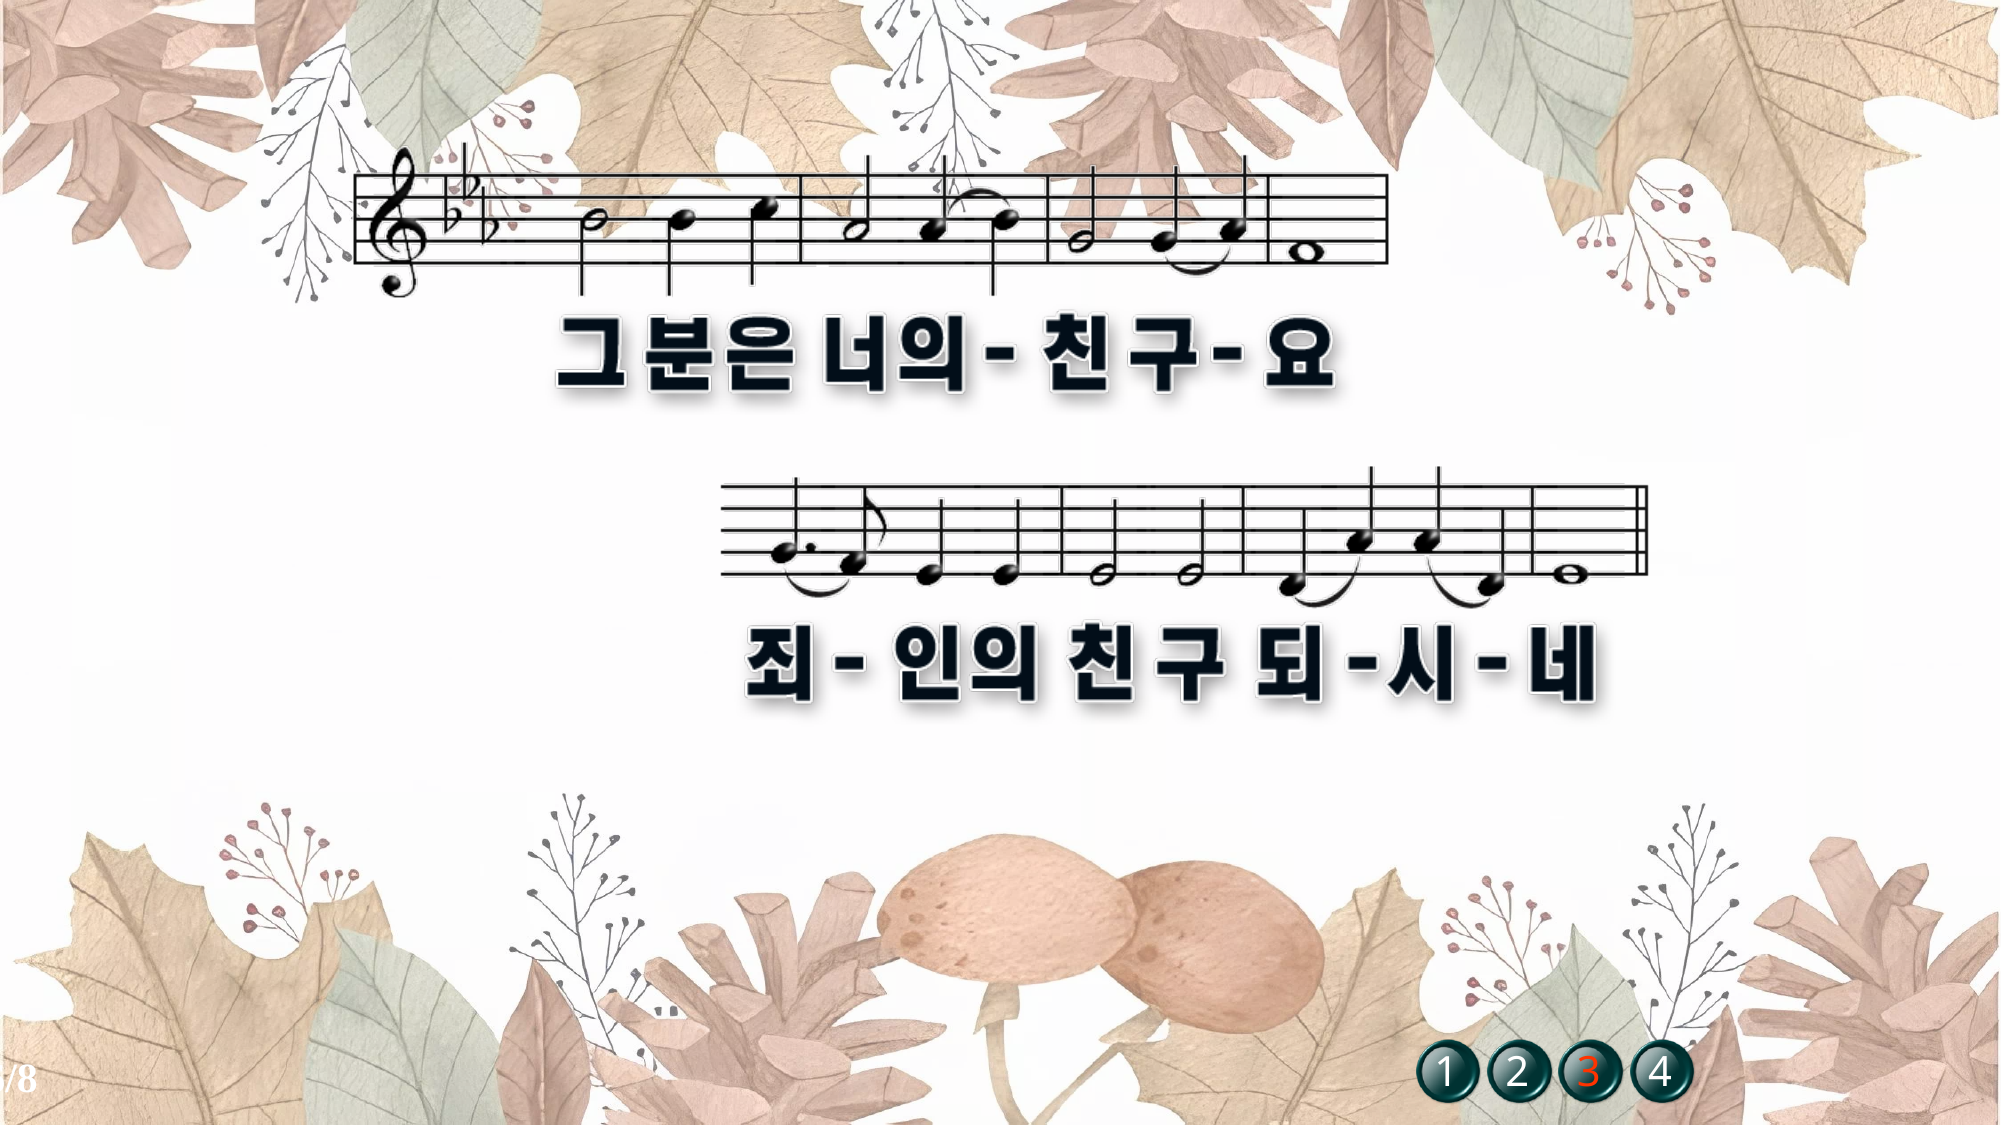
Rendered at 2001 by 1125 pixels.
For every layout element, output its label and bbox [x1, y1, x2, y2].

text_box [1413, 1035, 1484, 1106]
text_box [1555, 1035, 1626, 1106]
picture [0, 0, 2001, 1125]
text_box [1627, 1035, 1697, 1106]
text_box [1484, 1035, 1555, 1106]
